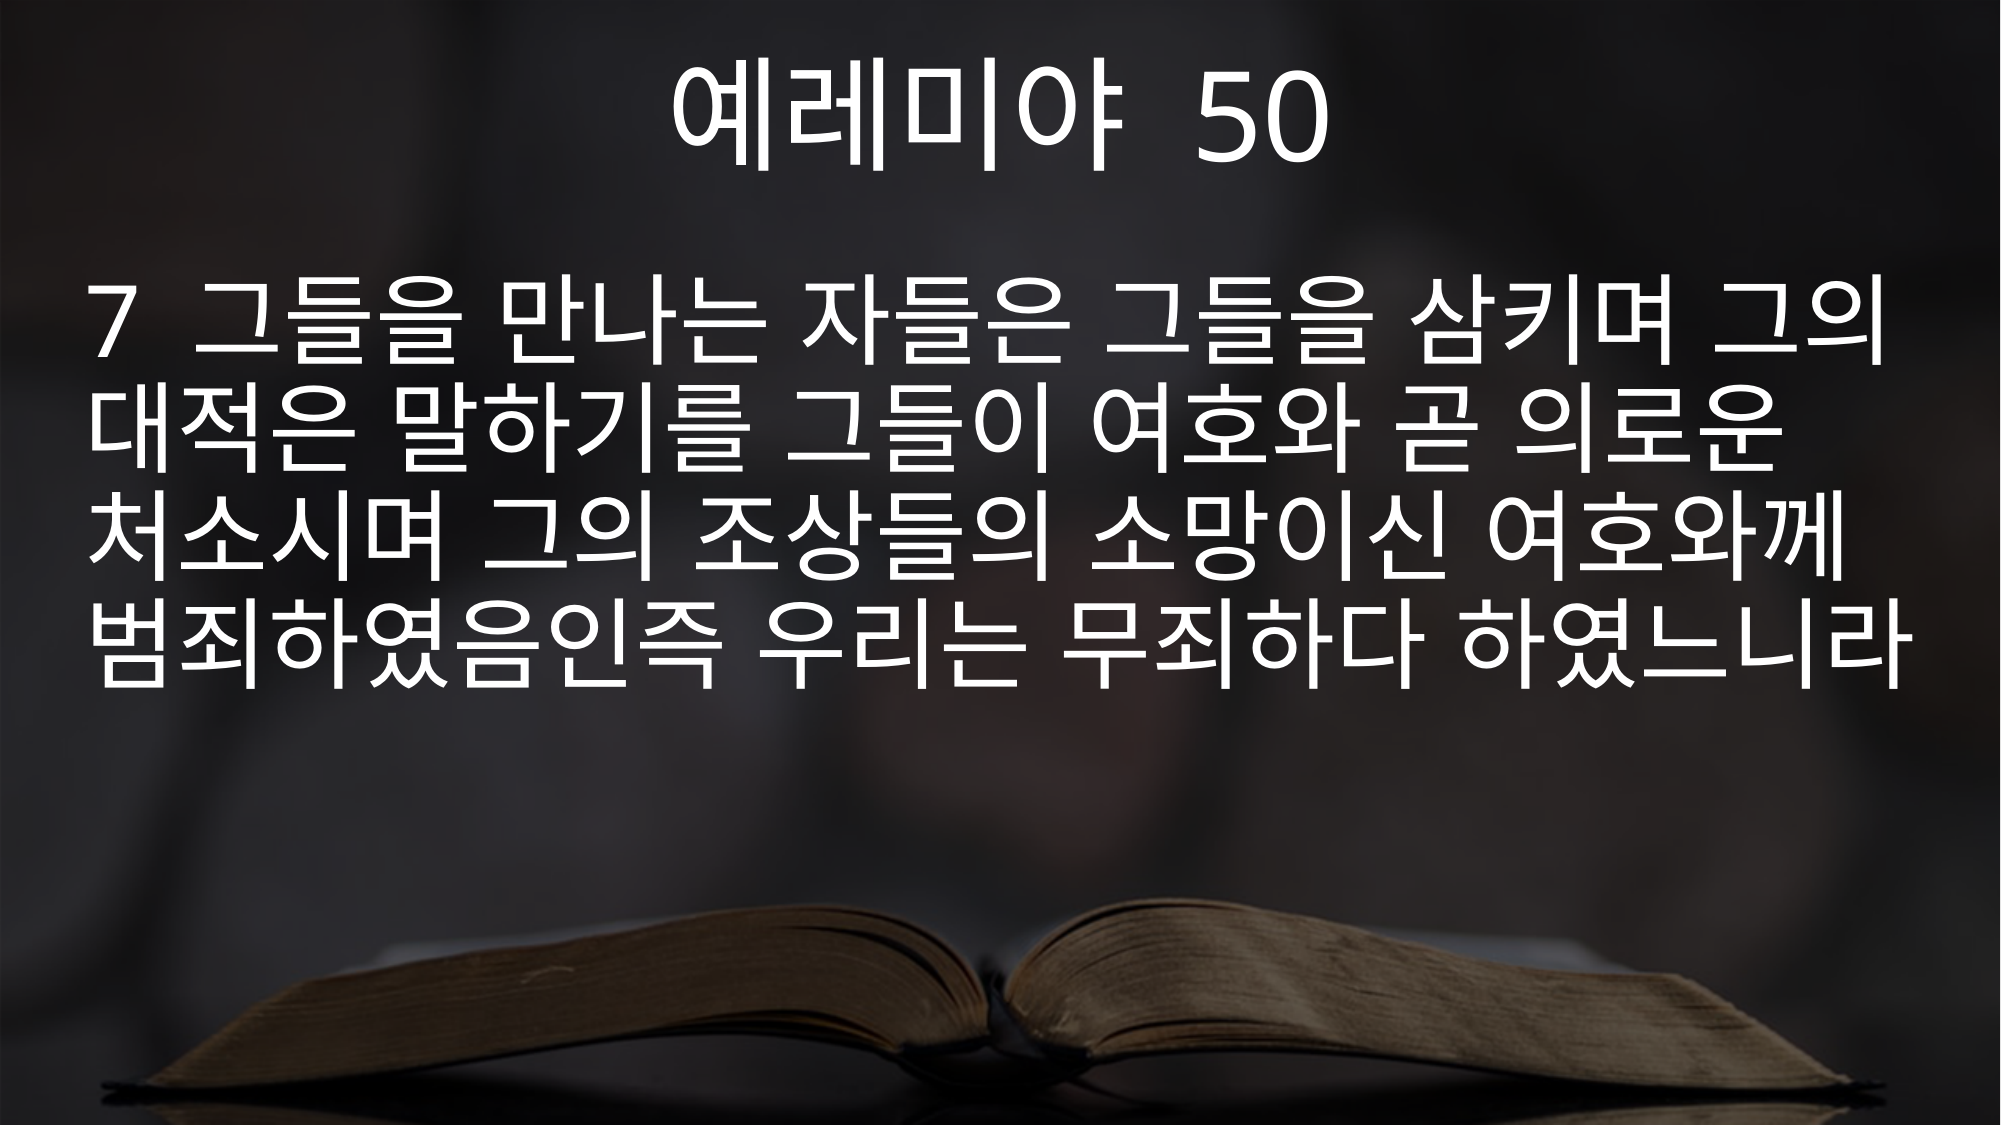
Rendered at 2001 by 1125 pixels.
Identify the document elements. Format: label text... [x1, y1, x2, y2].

list 7 그들을 만나는 자들은 그들을 삼키며 그의 대적은 말하기를 그들이 여호와 곧 의로운 처소시며 그의 조상들의 소망이신 여호와께 범죄하였음인즉 우리는 무죄하다 하였느니라 [69, 263, 1953, 423]
footer 예레미야 50 [0, 32, 2000, 192]
picture [0, 0, 2001, 1125]
